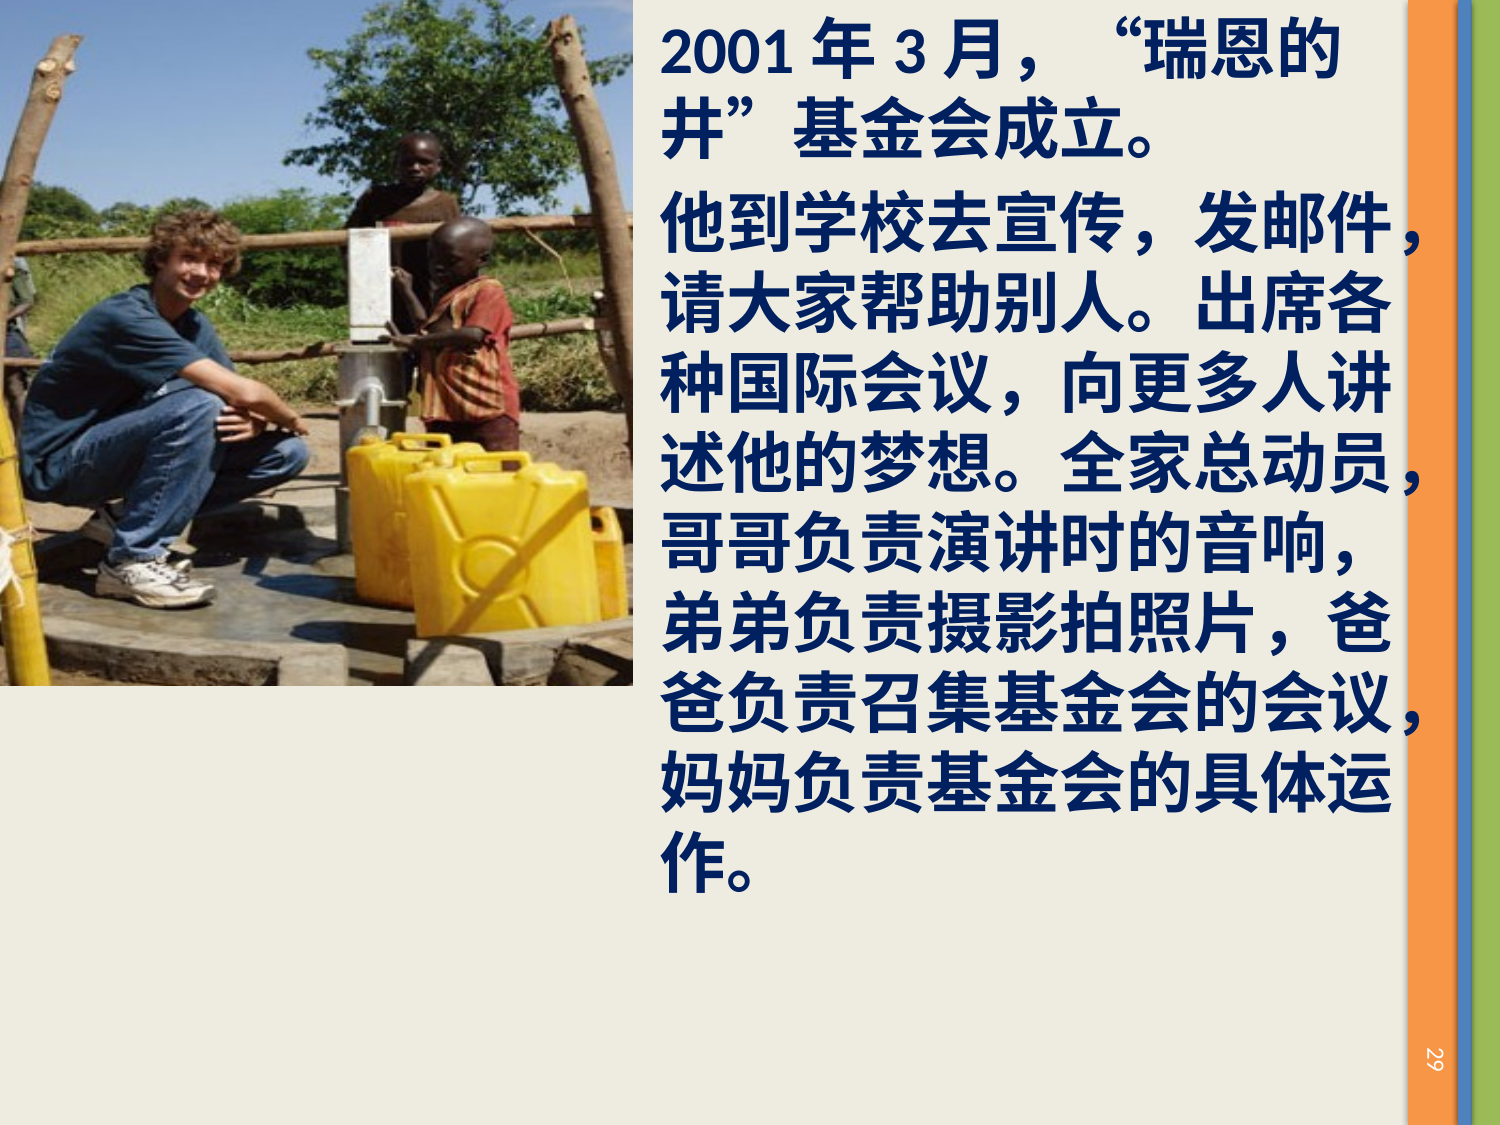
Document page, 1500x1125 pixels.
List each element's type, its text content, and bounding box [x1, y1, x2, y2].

list 2001年3月，“瑞恩的井”基金会成立。 他到学校去宣传，发邮件，请大家帮助别人。出席各种国际会议，向更多人讲述他的梦想。全家总动员，哥哥负责演讲时的音响，弟弟负责摄影拍照片，爸爸负责召集基金会的会议，妈妈负责基金会的具体运作。 [644, 0, 1418, 1125]
picture [0, 0, 633, 687]
slide_number 29 [1407, 928, 1468, 1088]
